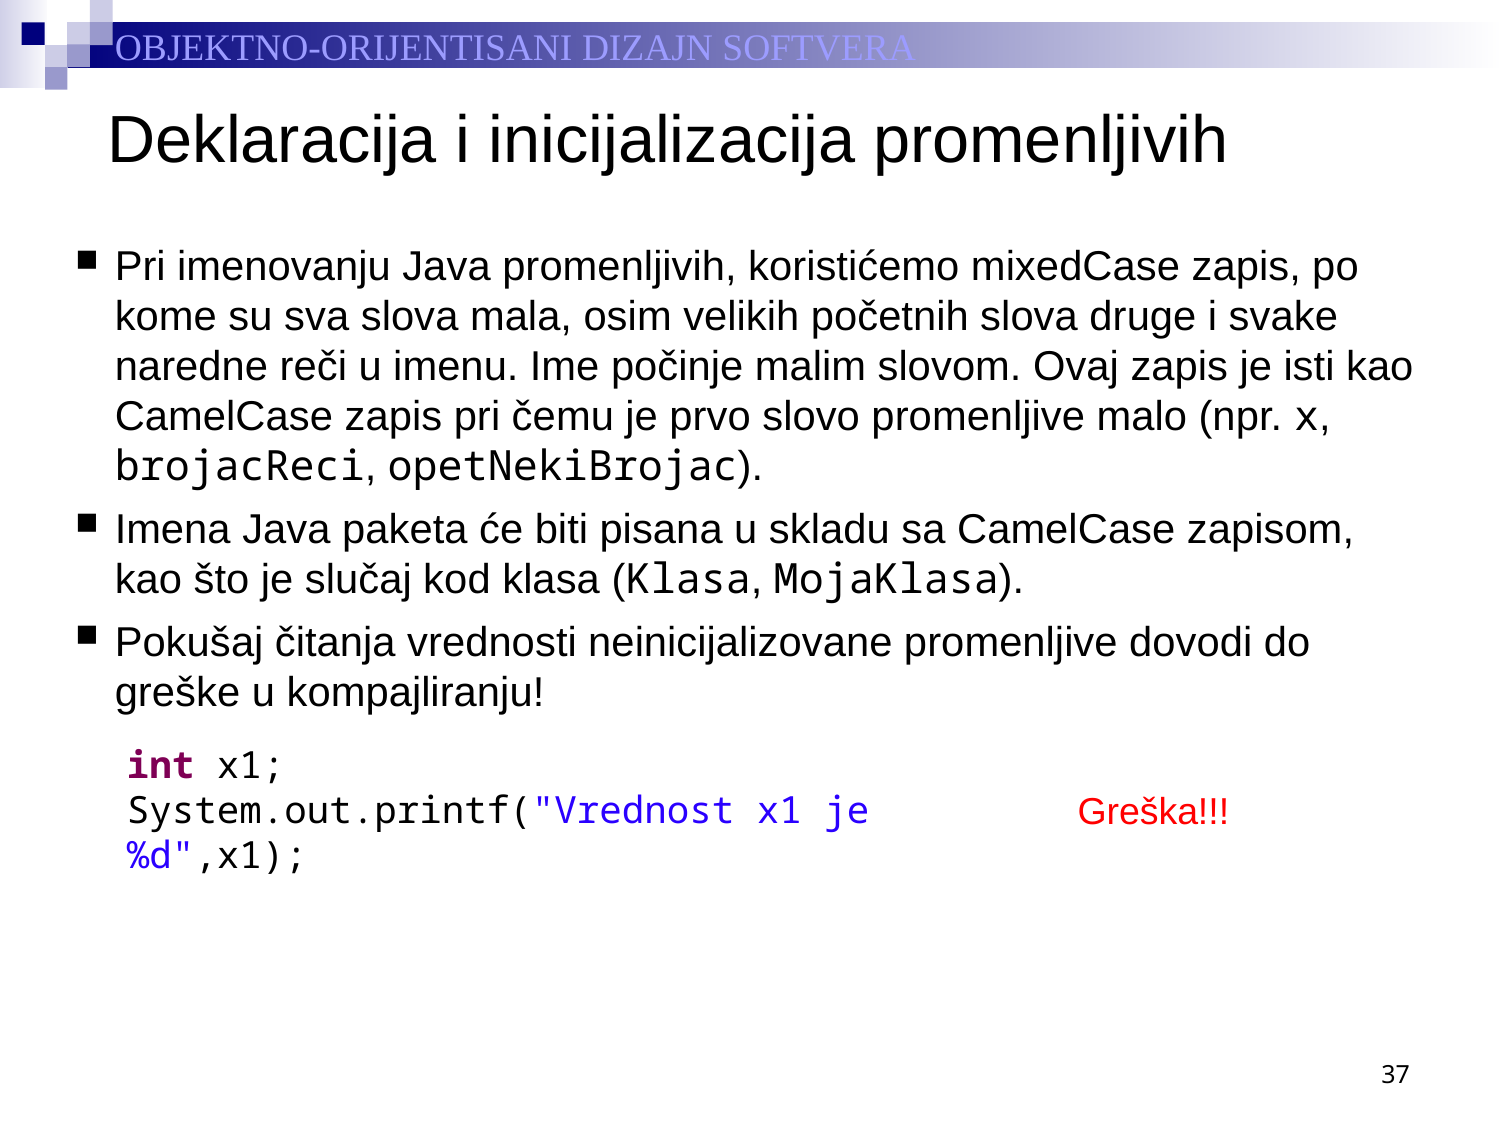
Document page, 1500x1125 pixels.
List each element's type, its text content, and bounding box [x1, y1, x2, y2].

text_box Greška!!! [966, 779, 1341, 840]
slide_number 37 [1074, 1024, 1426, 1101]
title Deklaracija i inicijalizacija promenljivih [92, 75, 1258, 197]
text_box int x1; System.out.printf("Vrednost x1 je %d",x1); [112, 733, 1046, 884]
text_box Pri imenovanju Java promenljivih, koristićemo mixedCase zapis, po kome su sva slova mala, osim velikih početnih slova druge i svake naredne reči u imenu. Ime počinje malim slovom. Ovaj zapis je isti kao CamelCase zapis pri čemu je prvo slovo promenljive malo (npr. x, brojacReci, opetNekiBrojac). Imena Java paketa će biti pisana u skladu sa CamelCase zapisom, kao što je slučaj kod klasa (Klasa, MojaKlasa). Pokušaj čitanja vrednosti neinicijalizovane promenljive dovodi do greške u kompajliranju! [60, 231, 1436, 787]
